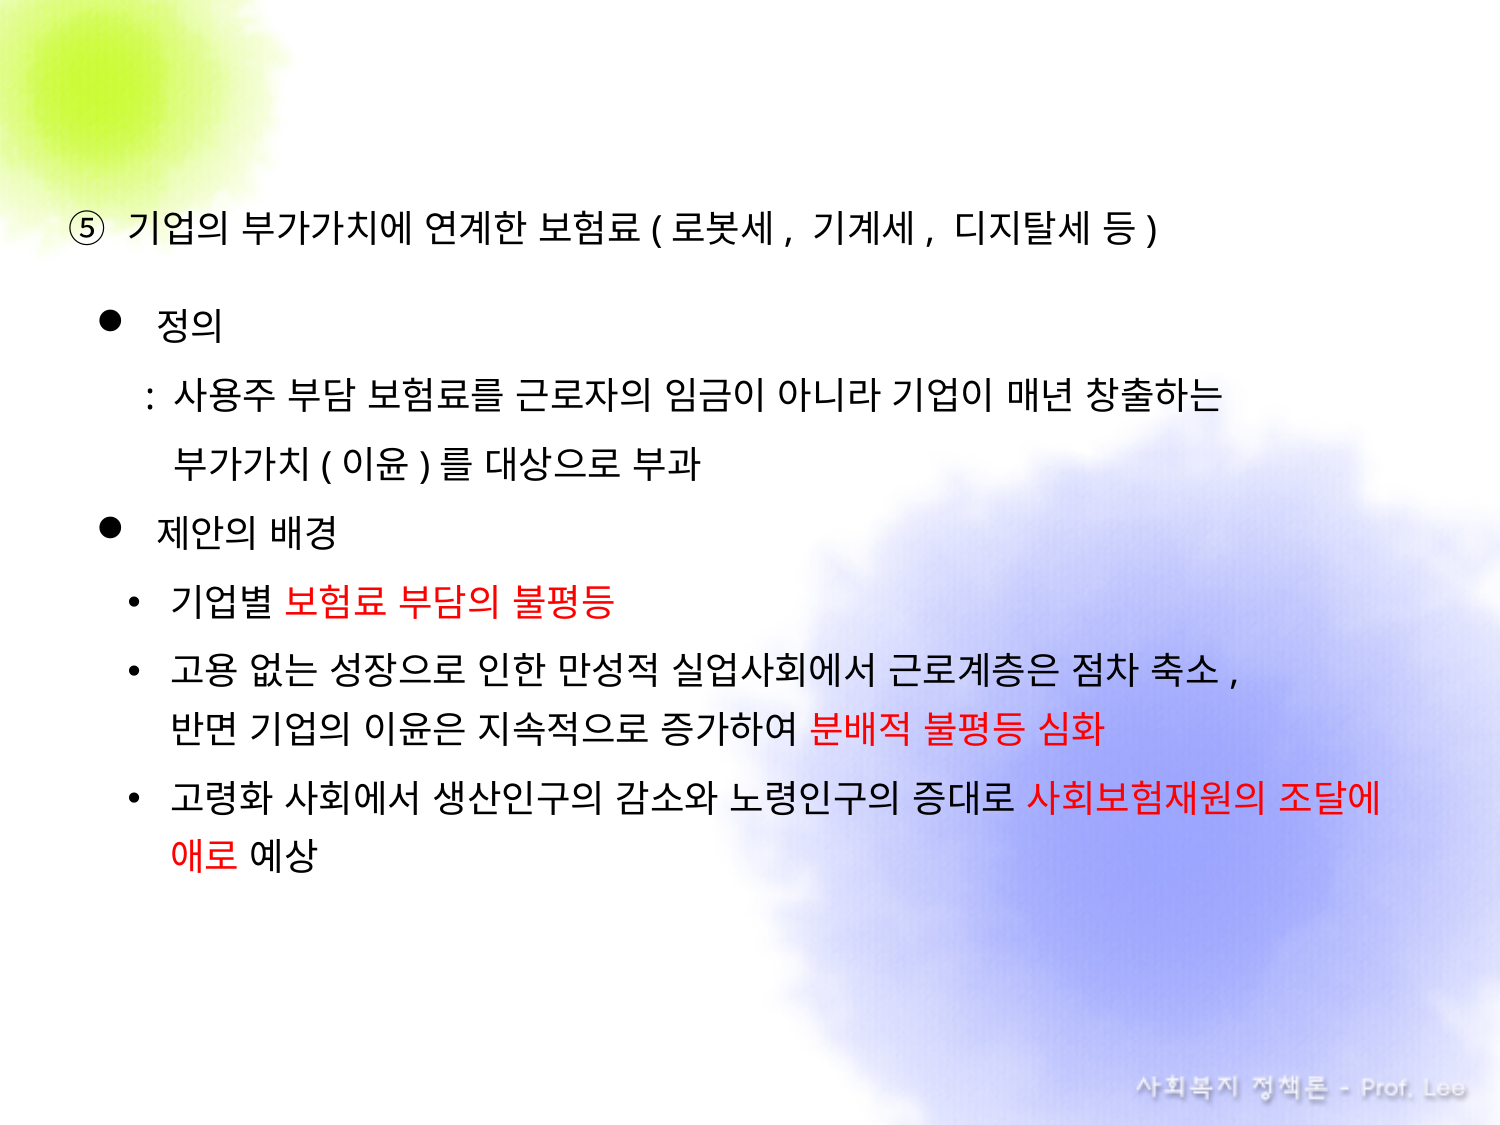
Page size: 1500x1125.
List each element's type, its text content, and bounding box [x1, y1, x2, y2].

list 기업의 부가가치에 연계한 보험료(로봇세, 기계세, 디지탈세 등) 정의 : 사용주 부담 보험료를 근로자의 임금이 아니라 기업이 매년 창출하는 . 부가가치(이윤)를 대상으로 부과 제안의 배경 기업별 보험료 부담의 불평등 고용 없는 성장으로 인한 만성적 실업사회에서 근로계층은 점차 축소, 반면 기업의 이윤은 지속적으로 증가하여 분배적 불평등 심화 고령화 사회에서 생산인구의 감소와 노령인구의 증대로 사회보험재원의 조달에 애로 예상 [53, 183, 1420, 914]
picture [0, 0, 1500, 1125]
